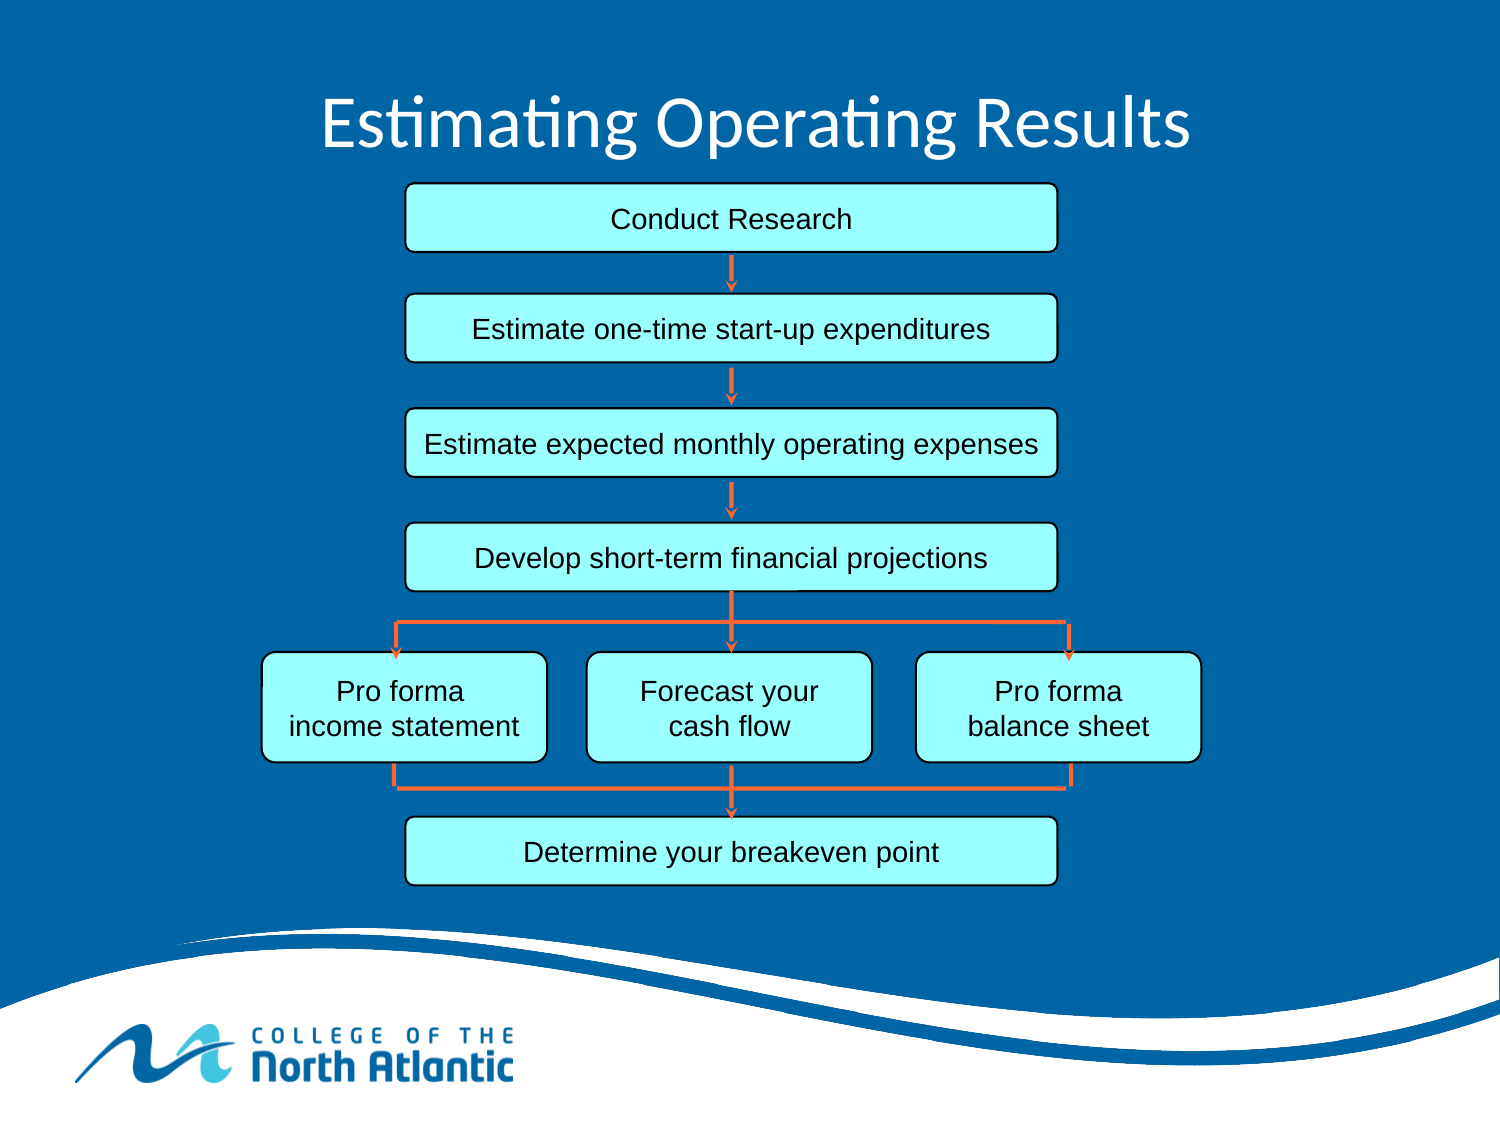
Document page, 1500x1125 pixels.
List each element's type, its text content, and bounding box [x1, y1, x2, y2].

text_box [261, 183, 1202, 886]
picture [0, 928, 1500, 1125]
title Estimating Operating Results [118, 46, 1394, 201]
